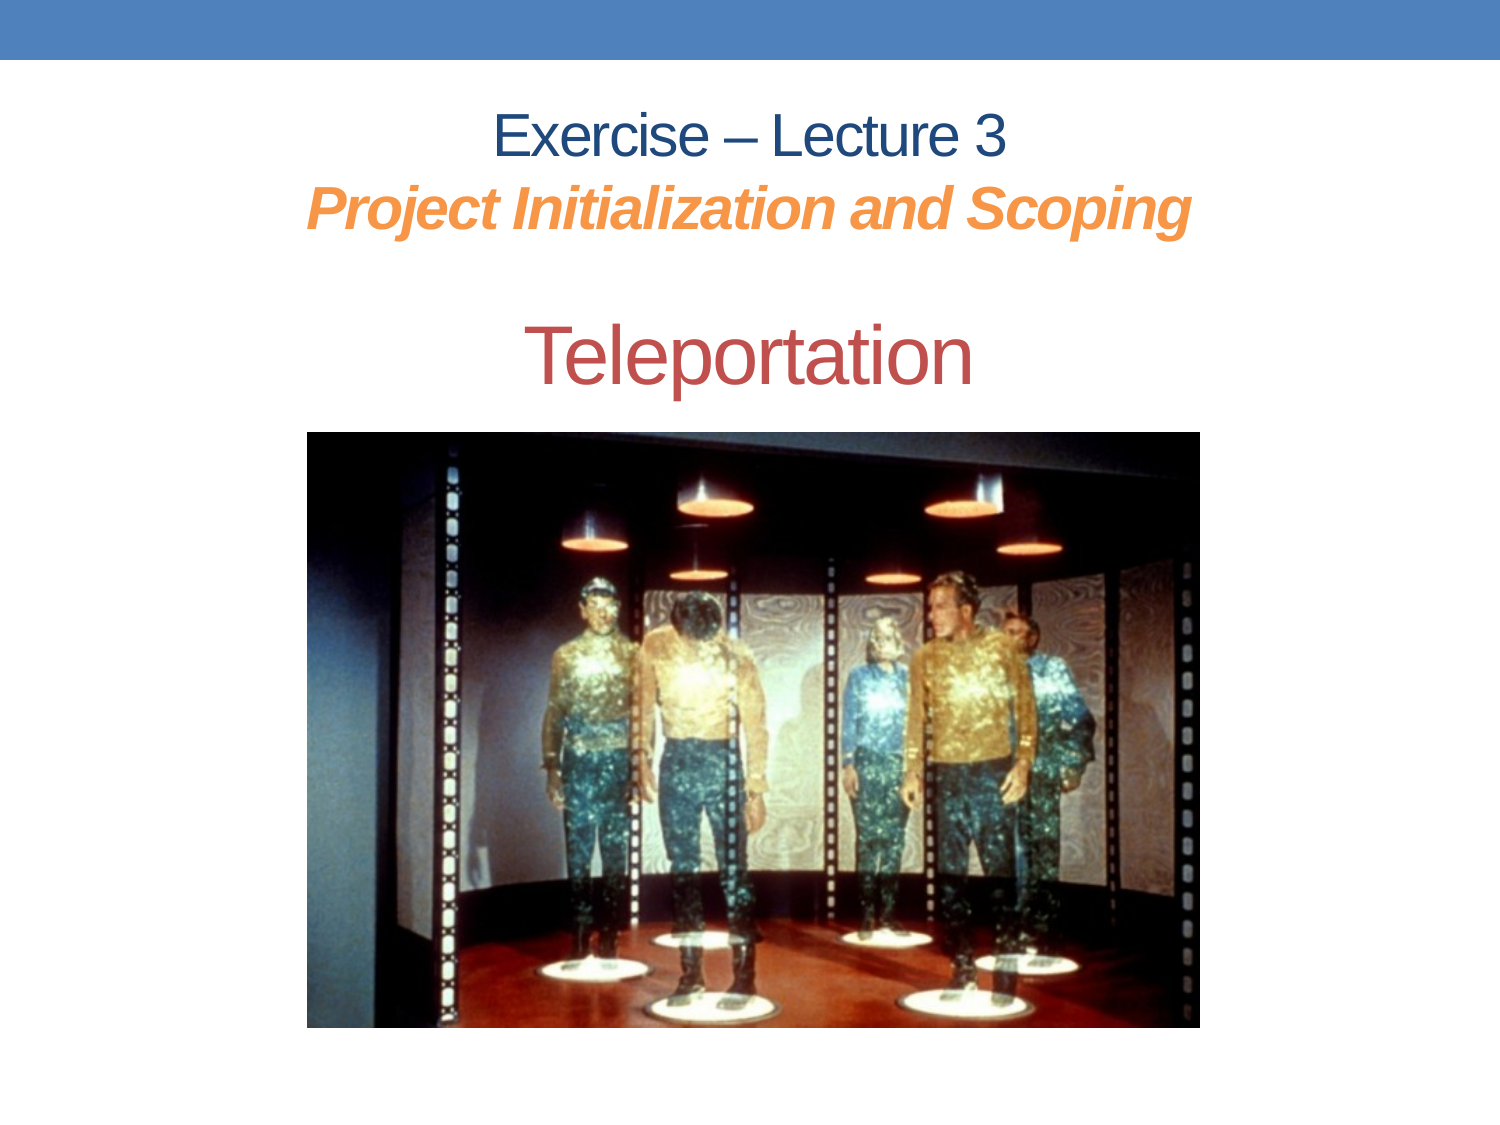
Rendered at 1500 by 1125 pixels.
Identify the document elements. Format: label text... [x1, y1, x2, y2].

picture [306, 432, 1200, 1028]
text_box Teleportation [74, 270, 1425, 433]
title Exercise – Lecture 3 Project Initialization and Scoping [75, 87, 1425, 250]
